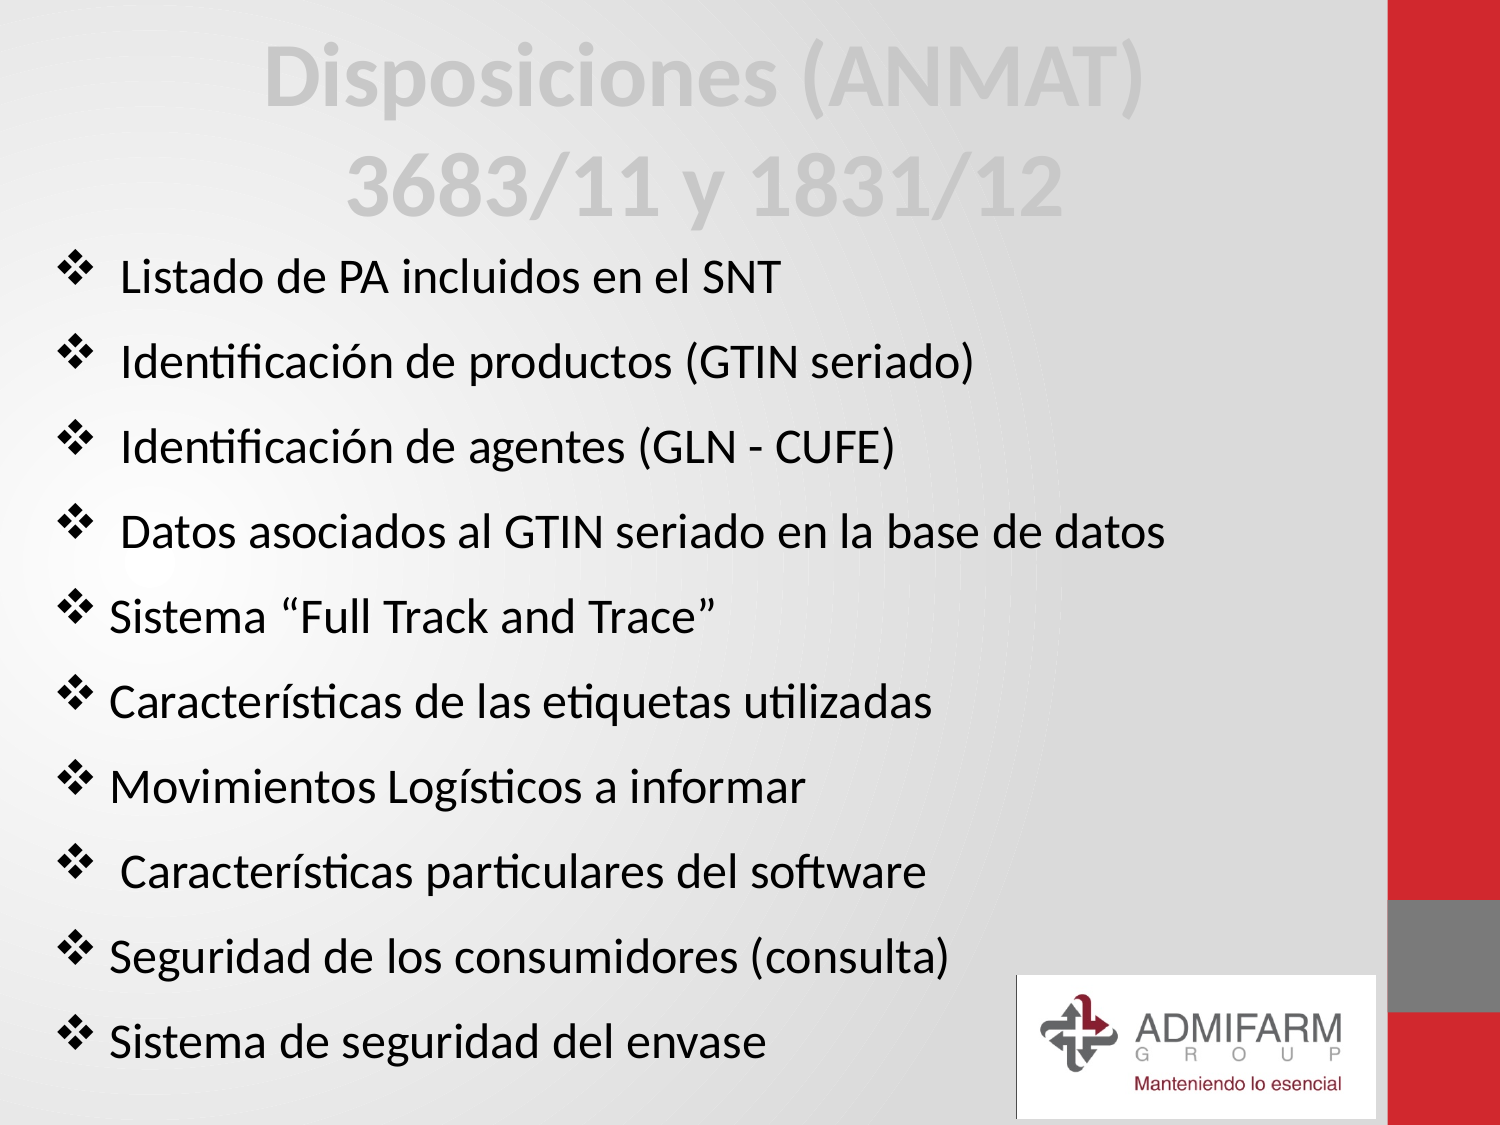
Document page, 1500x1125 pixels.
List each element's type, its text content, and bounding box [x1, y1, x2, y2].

text_box Disposiciones (ANMAT) 3683/11 y 1831/12 [235, 7, 1176, 243]
picture [1015, 975, 1377, 1120]
text_box Listado de PA incluidos en el SNT Identificación de productos (GTIN seriado) Identificación de agentes (GLN - CUFE) Datos asociados al GTIN seriado en la base de datos Sistema “Full Track and Trace” Características de las etiquetas utilizadas Movimientos Logísticos a informar Características particulares del software Seguridad de los consumidores (consulta) Sistema de seguridad del envase [38, 235, 1303, 1076]
